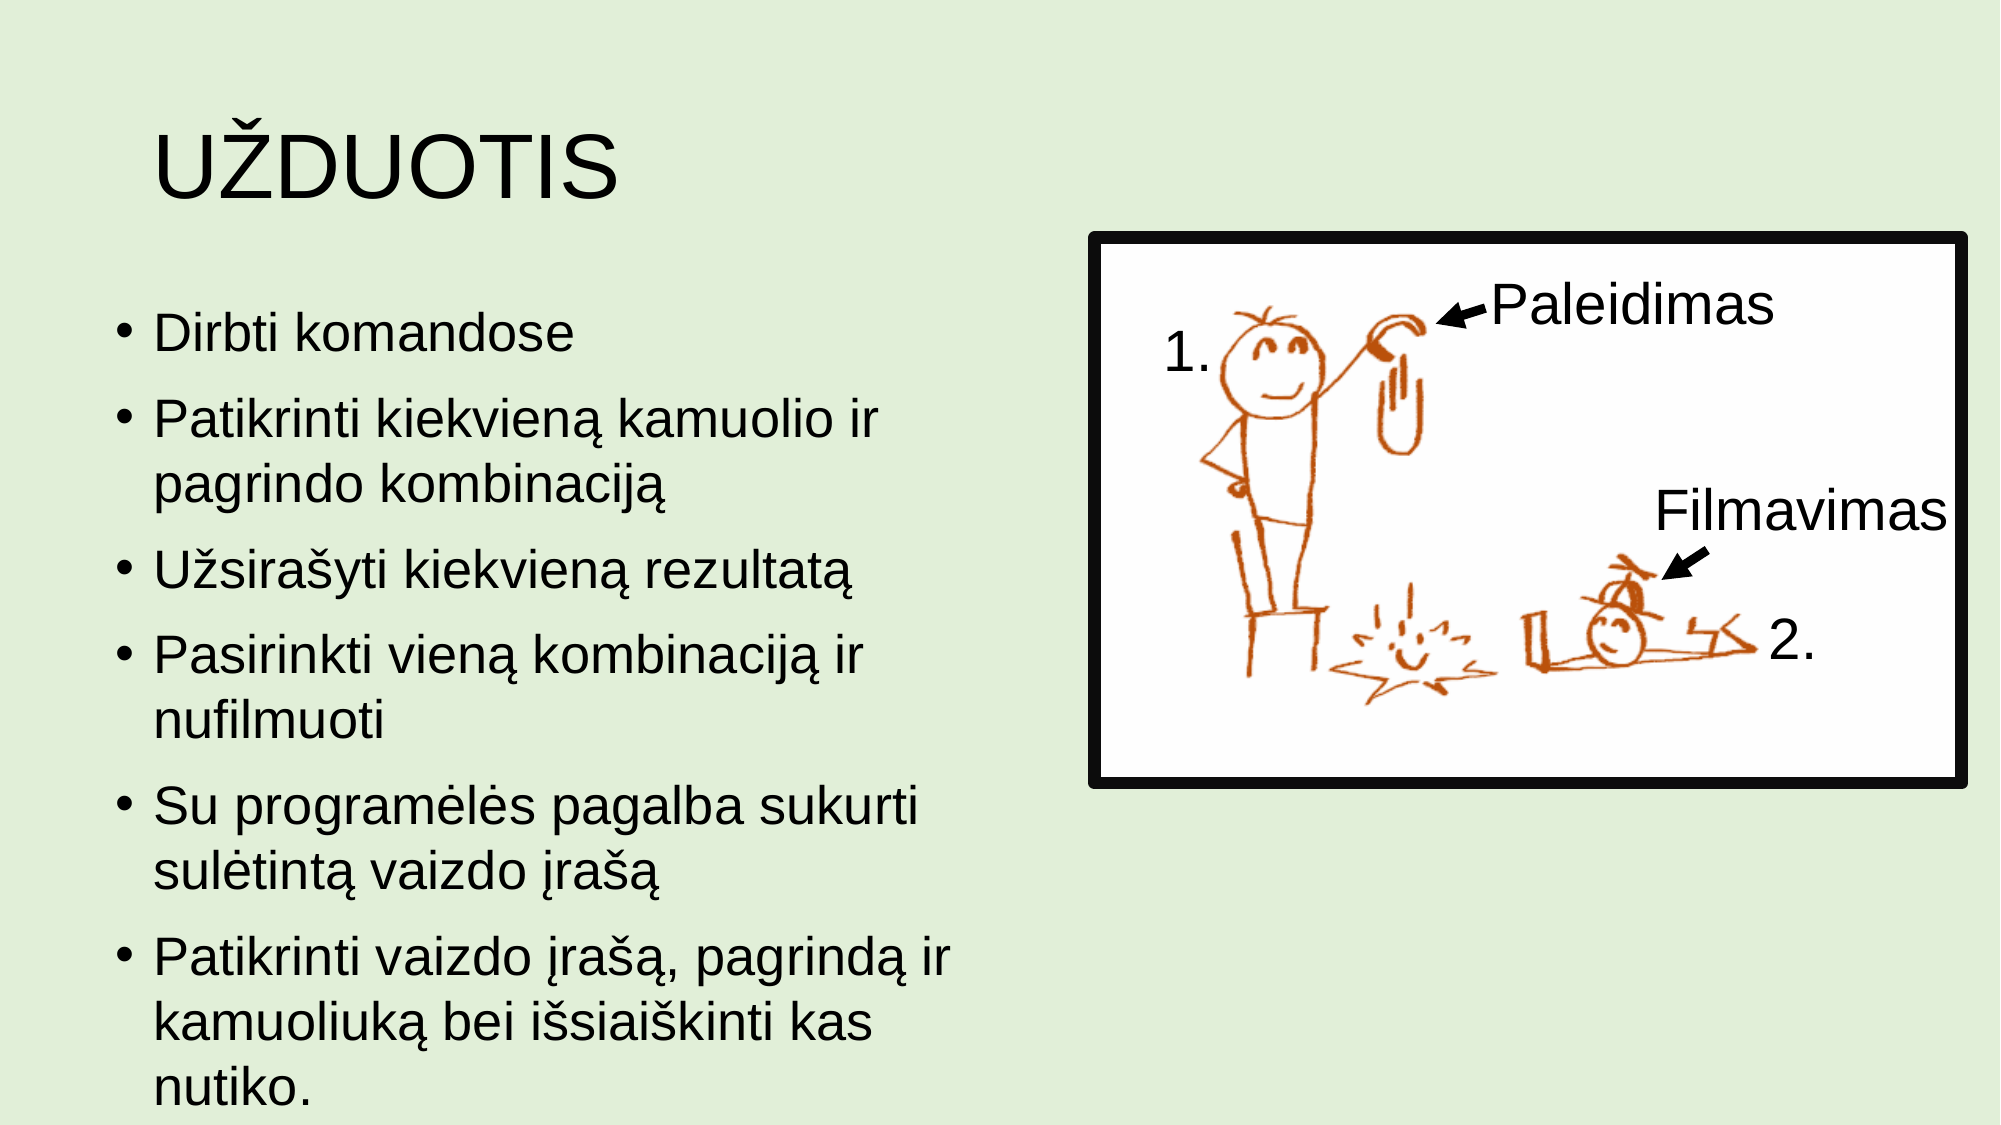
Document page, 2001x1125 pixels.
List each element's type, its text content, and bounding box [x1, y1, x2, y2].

text_box Dirbti komandose Patikrinti kiekvieną kamuolio ir pagrindo kombinaciją Užsirašyti kiekvieną rezultatą Pasirinkti vieną kombinaciją ir nufilmuoti Su programėlės pagalba sukurti sulėtintą vaizdo įrašą Patikrinti vaizdo įrašą, pagrindą ir kamuoliuką bei išsiaiškinti kas nutiko. [100, 290, 1035, 994]
title UŽDUOTIS [137, 59, 1863, 278]
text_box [1100, 243, 2000, 777]
